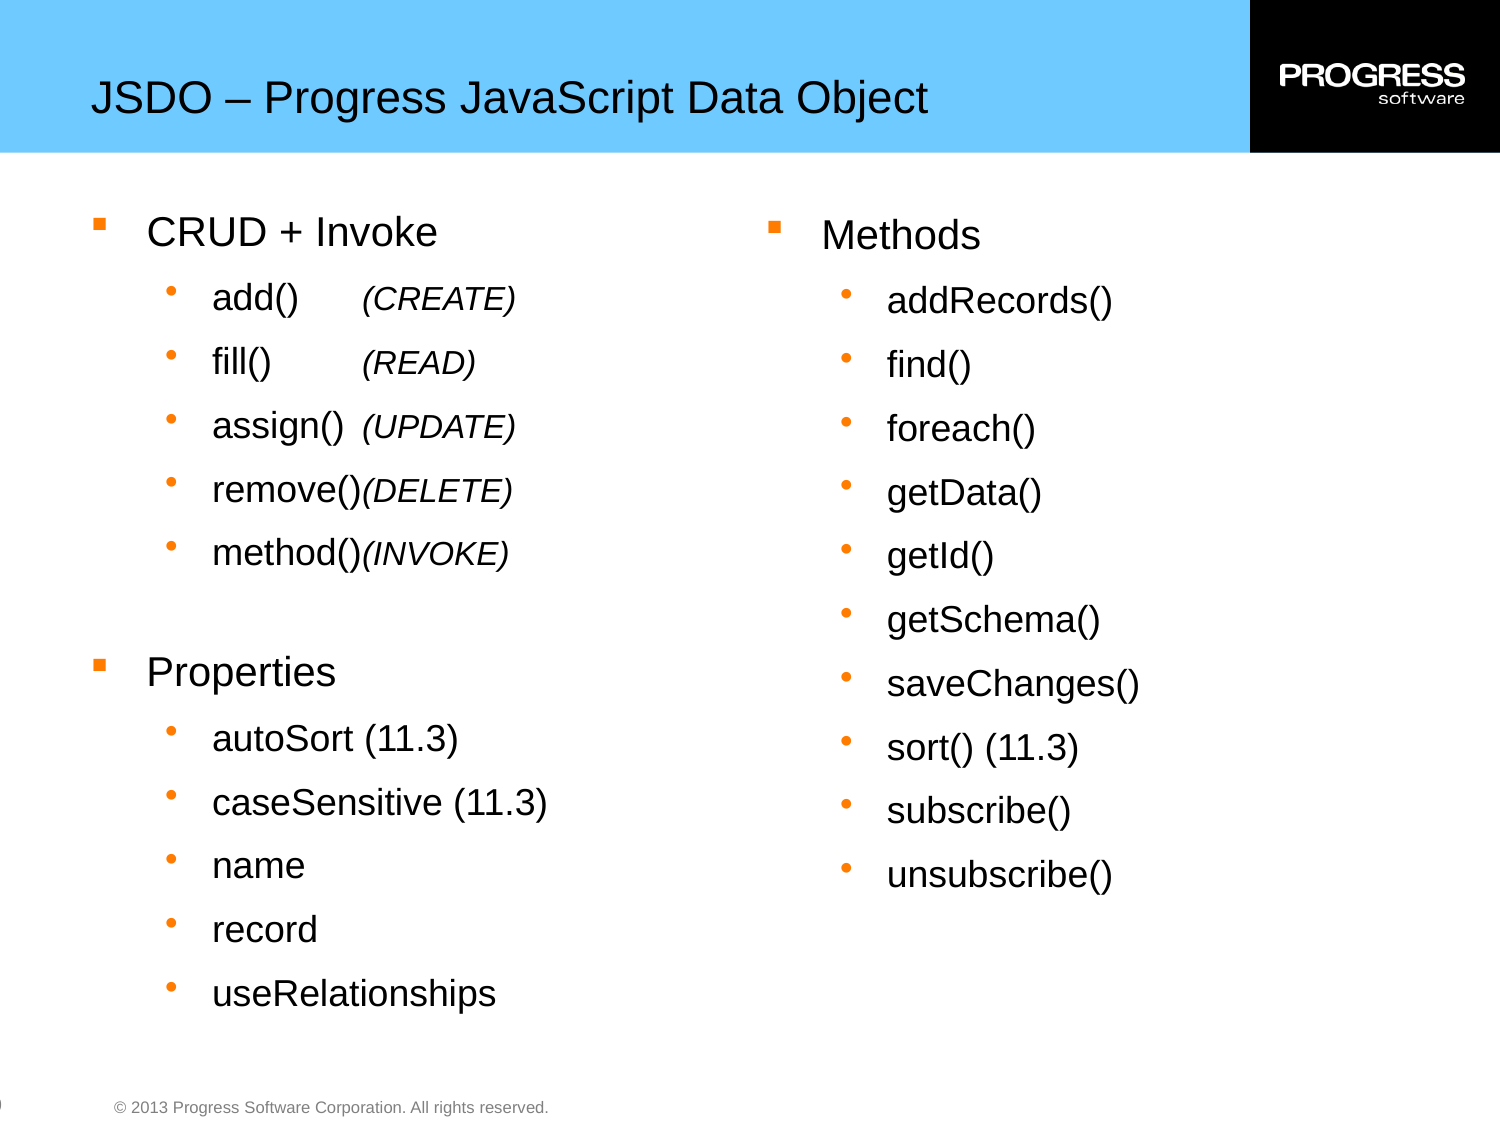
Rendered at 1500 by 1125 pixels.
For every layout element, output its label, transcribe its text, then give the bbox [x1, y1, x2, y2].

text_box Properties autoSort (11.3) caseSensitive (11.3) name record useRelationships [75, 637, 713, 950]
list CRUD + Invoke add() (CREATE) fill() (READ) assign() (UPDATE) remove() (DELETE) method() (INVOKE) [75, 950, 713, 1056]
text_box Methods addRecords() find() foreach() getData() getId() getSchema() saveChanges() sort() (11.3) subscribe() unsubscribe() [749, 200, 1388, 1059]
title JSDO – Progress JavaScript Data Object [75, 64, 1201, 132]
picture [1280, 63, 1465, 104]
list CRUD + Invoke add() (CREATE) fill() (READ) assign() (UPDATE) remove() (DELETE) method() (INVOKE) [75, 196, 713, 637]
